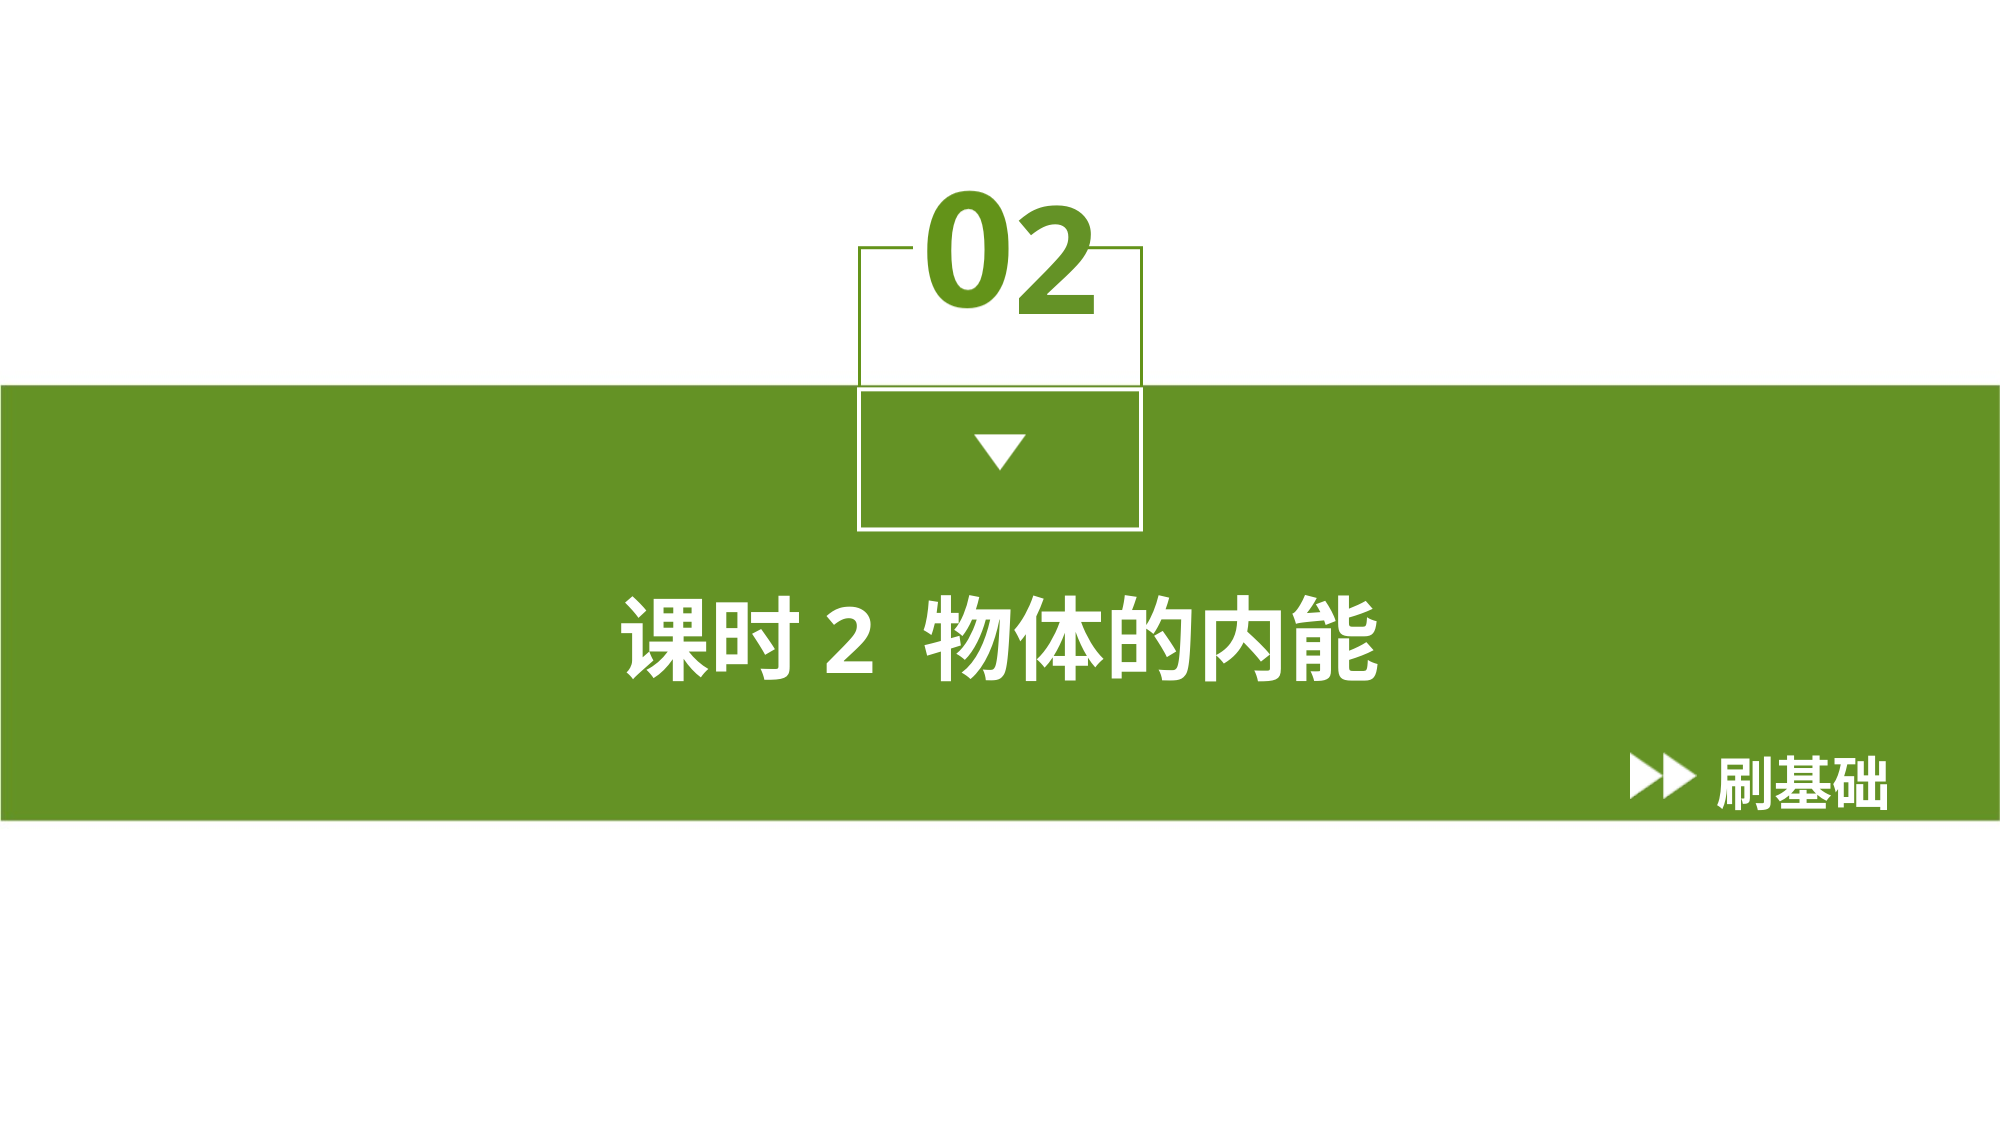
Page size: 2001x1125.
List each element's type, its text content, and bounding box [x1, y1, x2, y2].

picture [0, 699, 2000, 1125]
text_box 课时2 物体的内能 [0, 572, 2000, 699]
text_box 2 [1013, 156, 1173, 353]
picture [0, 0, 2000, 572]
text_box 刷基础 [1715, 718, 1997, 812]
